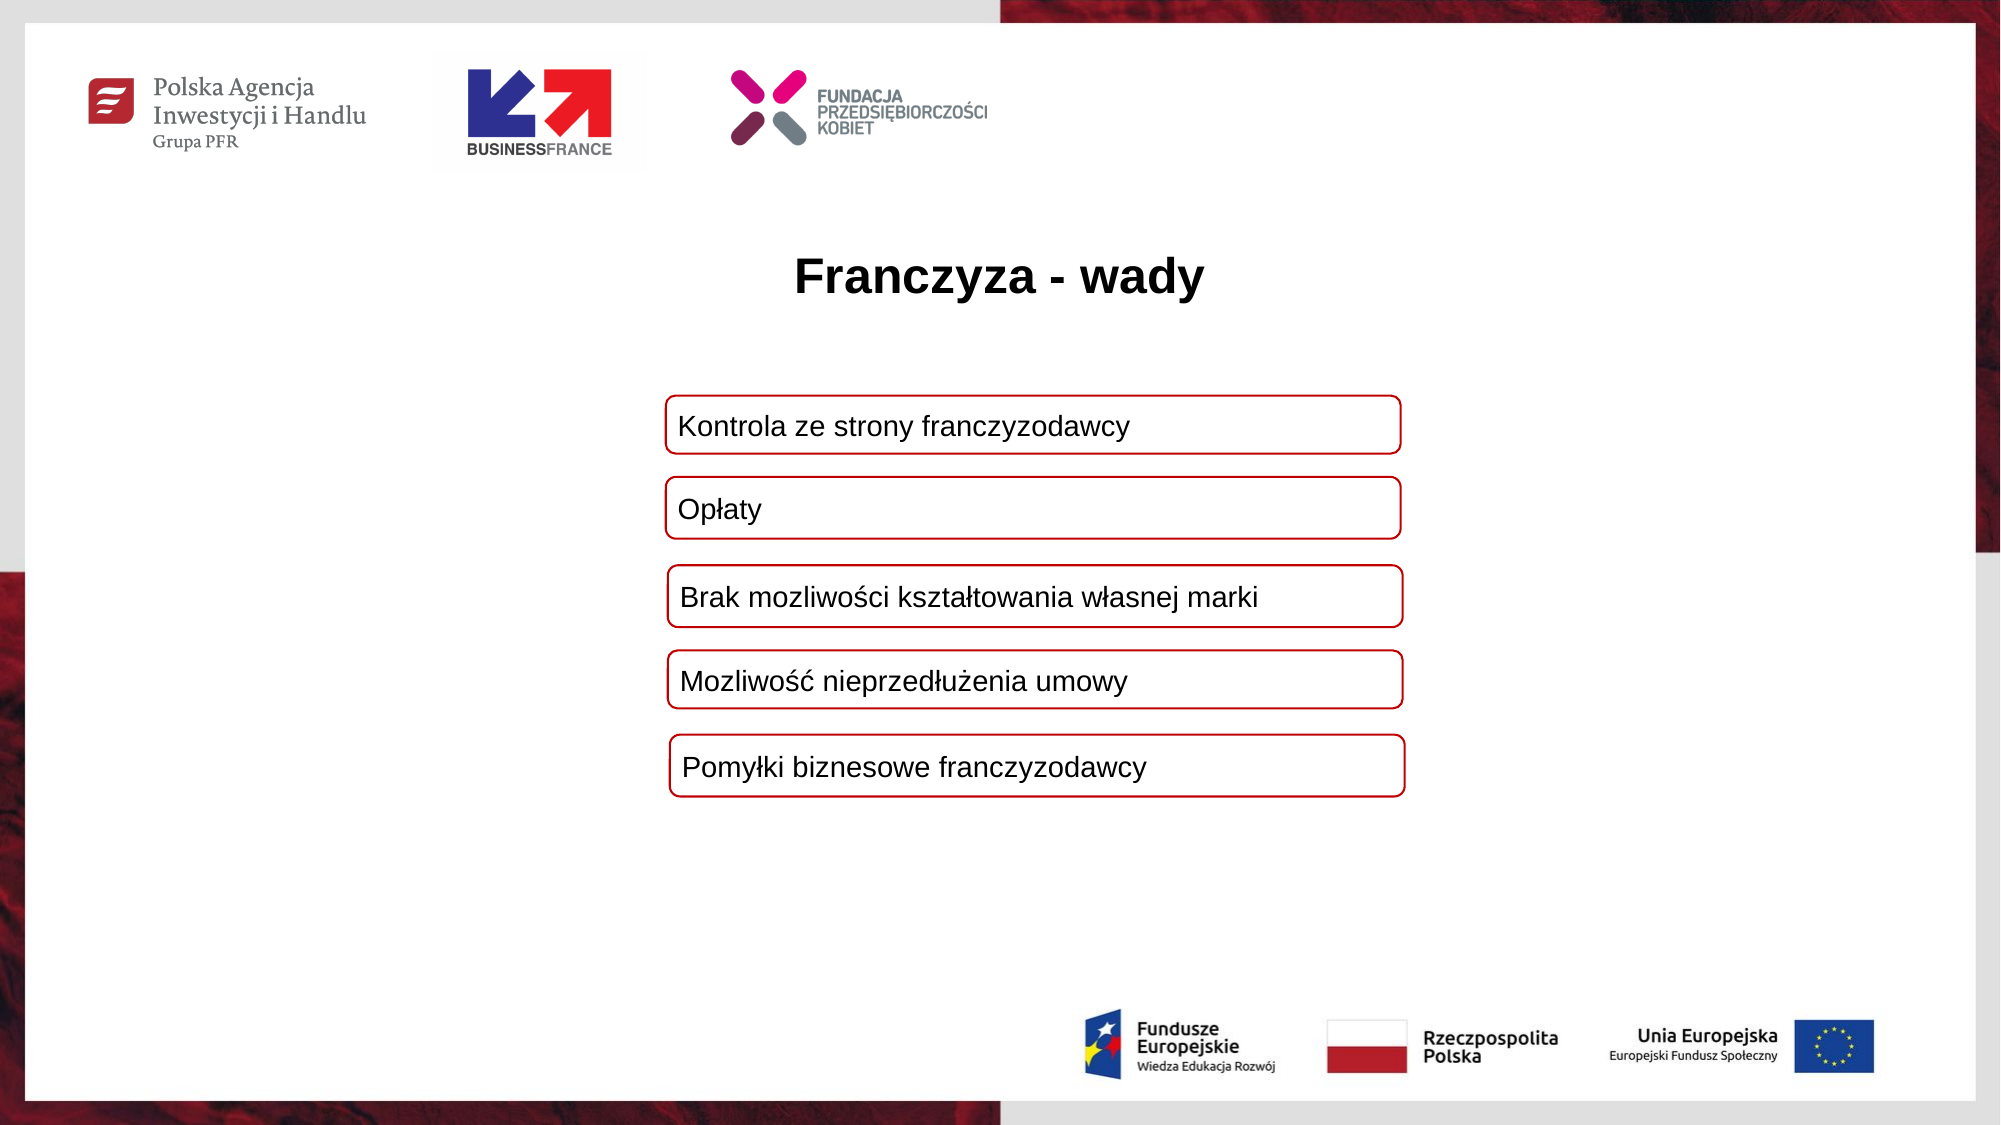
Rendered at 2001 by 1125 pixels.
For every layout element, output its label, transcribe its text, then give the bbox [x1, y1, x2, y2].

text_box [665, 395, 1401, 454]
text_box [669, 734, 1405, 797]
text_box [665, 476, 1401, 539]
picture [0, 0, 2001, 1125]
title Franczyza - wady [137, 168, 1863, 387]
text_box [667, 650, 1403, 709]
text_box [667, 565, 1403, 628]
